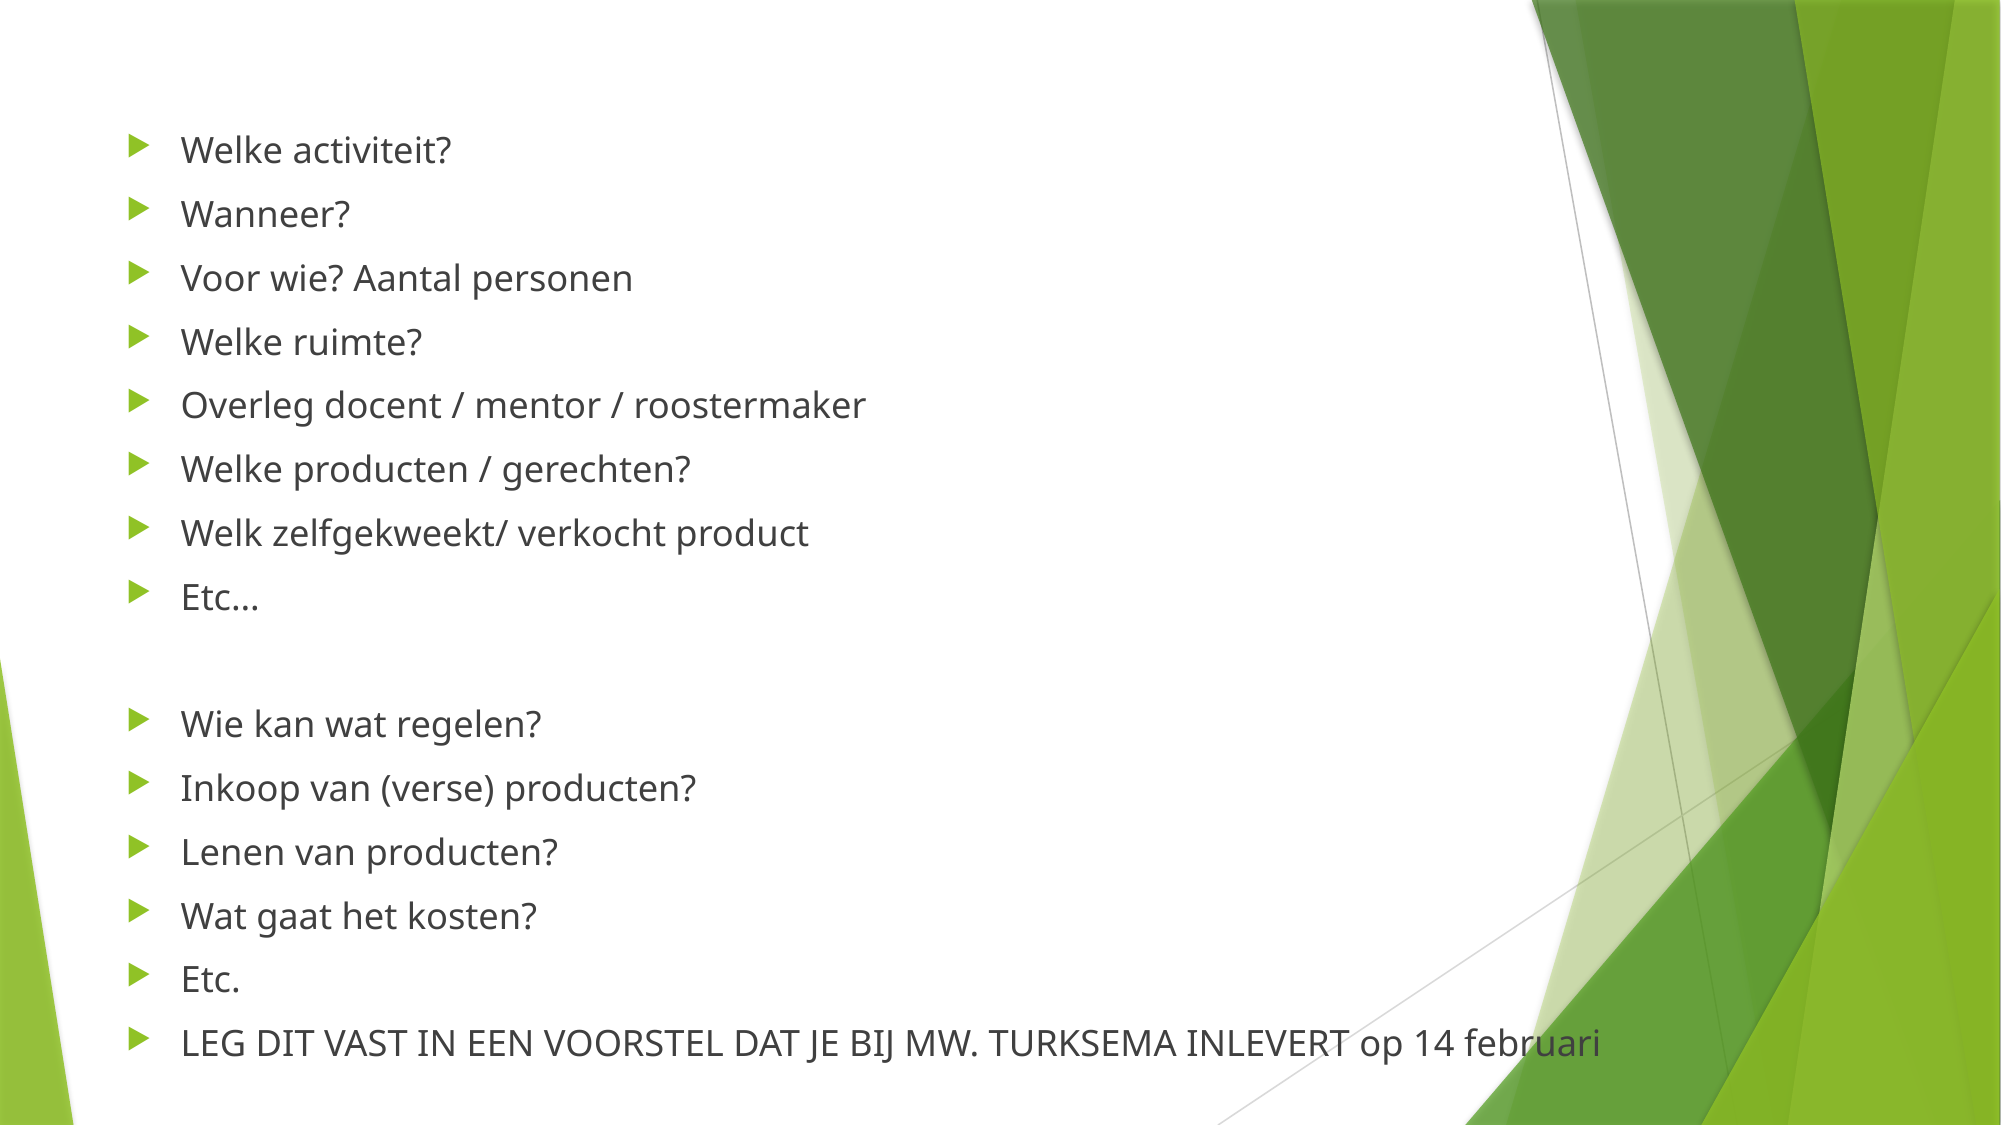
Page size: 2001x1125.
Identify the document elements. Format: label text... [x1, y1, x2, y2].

list Welke activiteit? Wanneer? Voor wie? Aantal personen Welke ruimte? Overleg docent / mentor / roostermaker Welke producten / gerechten? Welk zelfgekweekt/ verkocht product Etc… Wie kan wat regelen? Inkoop van (verse) producten? Lenen van producten? Wat gaat het kosten? Etc. LEG DIT VAST IN EEN VOORSTEL DAT JE BIJ MW. TURKSEMA INLEVERT op 14 februari [111, 120, 1632, 1089]
